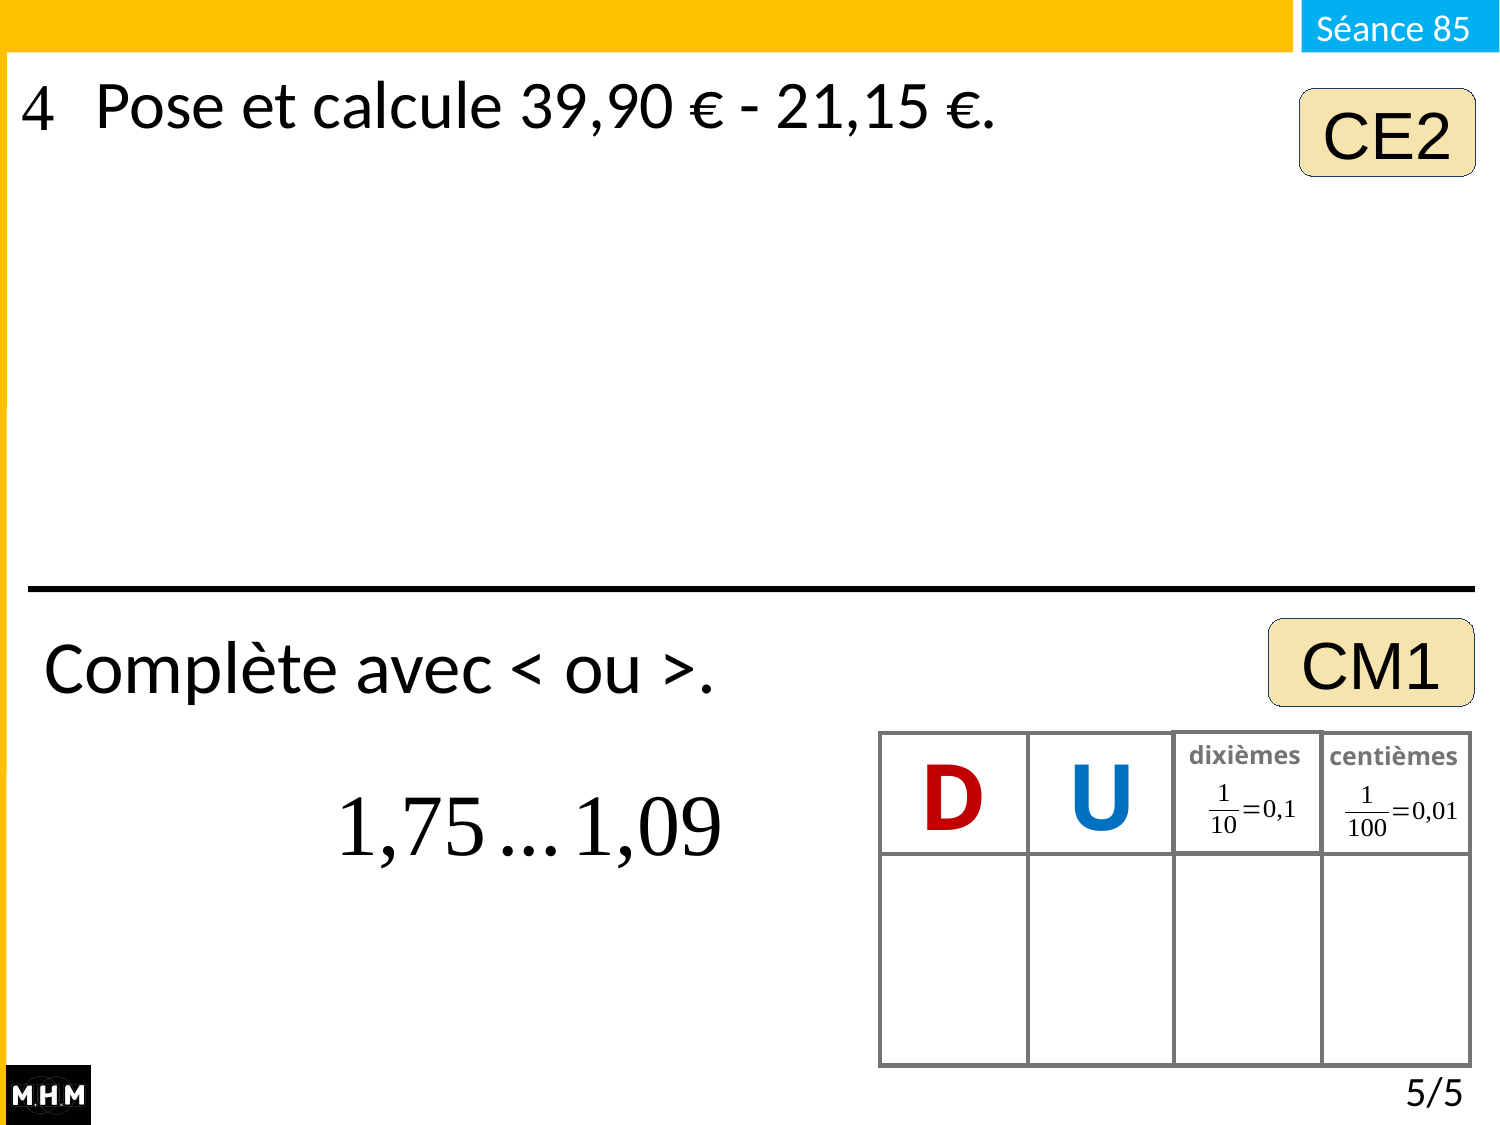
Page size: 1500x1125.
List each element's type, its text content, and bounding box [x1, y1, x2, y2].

text_box CM1 [1268, 618, 1475, 707]
text_box Pose et calcule 39,90 € - 21,15 €. [80, 61, 1375, 151]
text_box CE2 [1299, 88, 1476, 177]
text_box Complète avec < ou >. [29, 594, 1085, 746]
text_box 5/5 [1371, 1063, 1498, 1123]
picture [6, 1065, 91, 1125]
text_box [879, 731, 1471, 1066]
